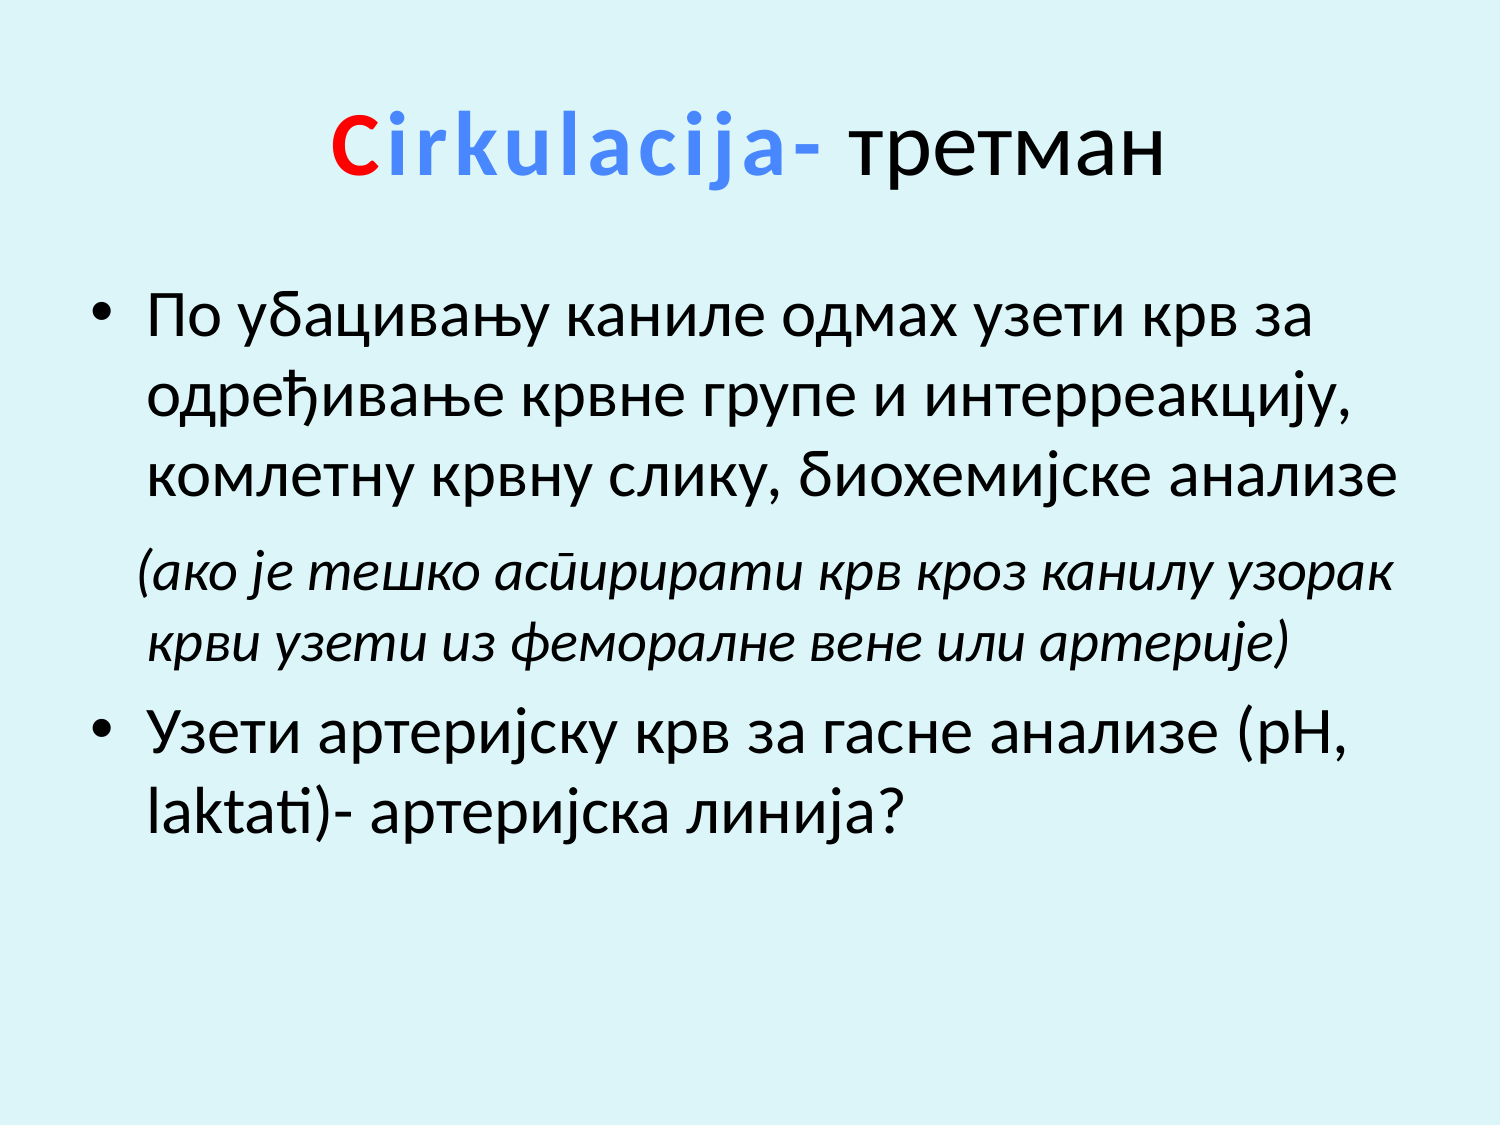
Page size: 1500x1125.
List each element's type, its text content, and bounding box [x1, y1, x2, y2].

list По убацивању каниле одмах узети крв за одређивање крвне групе и интерреакцију, комлетну крвну слику, биохемијске анализе (ако је тешко аспирирати крв кроз канилу узорак крви узети из феморалне вене или артерије) Узети артеријску крв за гасне анализе (pH, laktati)- артеријска линија? [75, 262, 1425, 1005]
title Cirkulacija- третман [75, 45, 1425, 233]
